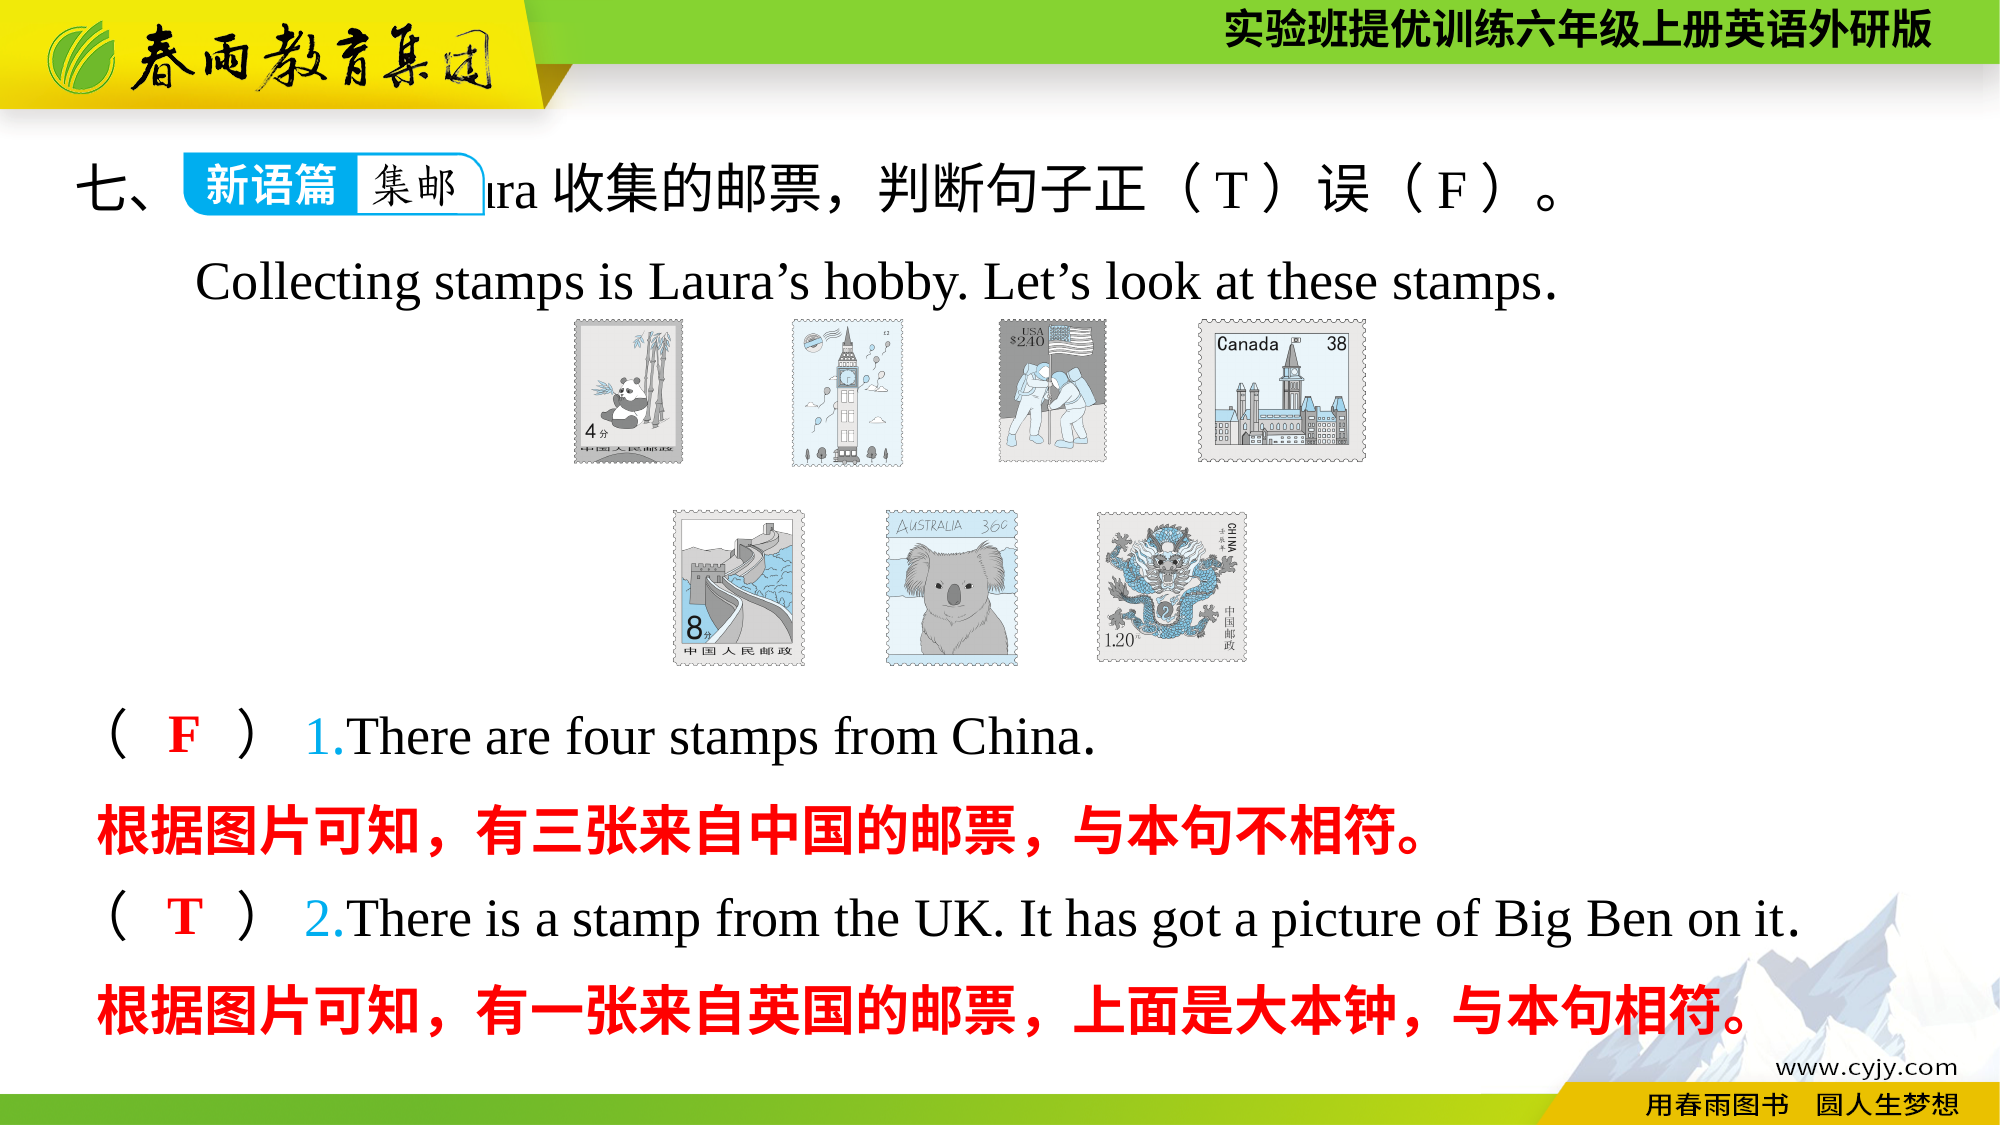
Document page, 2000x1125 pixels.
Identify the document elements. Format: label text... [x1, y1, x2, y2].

text_box T [152, 847, 219, 953]
text_box 根据图片可知，有三张来自中国的邮票，与本句不相符。 [81, 763, 1944, 870]
picture [0, 0, 2000, 1125]
list 七、 看一看Laura收集的邮票，判断句子正（T）误（F）。 Collecting stamps is Laura’s hobby. Let’s look at these stamps. （ ）1.There are four stamps from China. （ ）2.There is a stamp from the UK. It has got a picture of Big Ben on it. [59, 121, 1944, 964]
text_box F [154, 665, 217, 763]
text_box 根据图片可知，有一张来自英国的邮票，上面是大本钟，与本句相符。 [81, 943, 1944, 1050]
